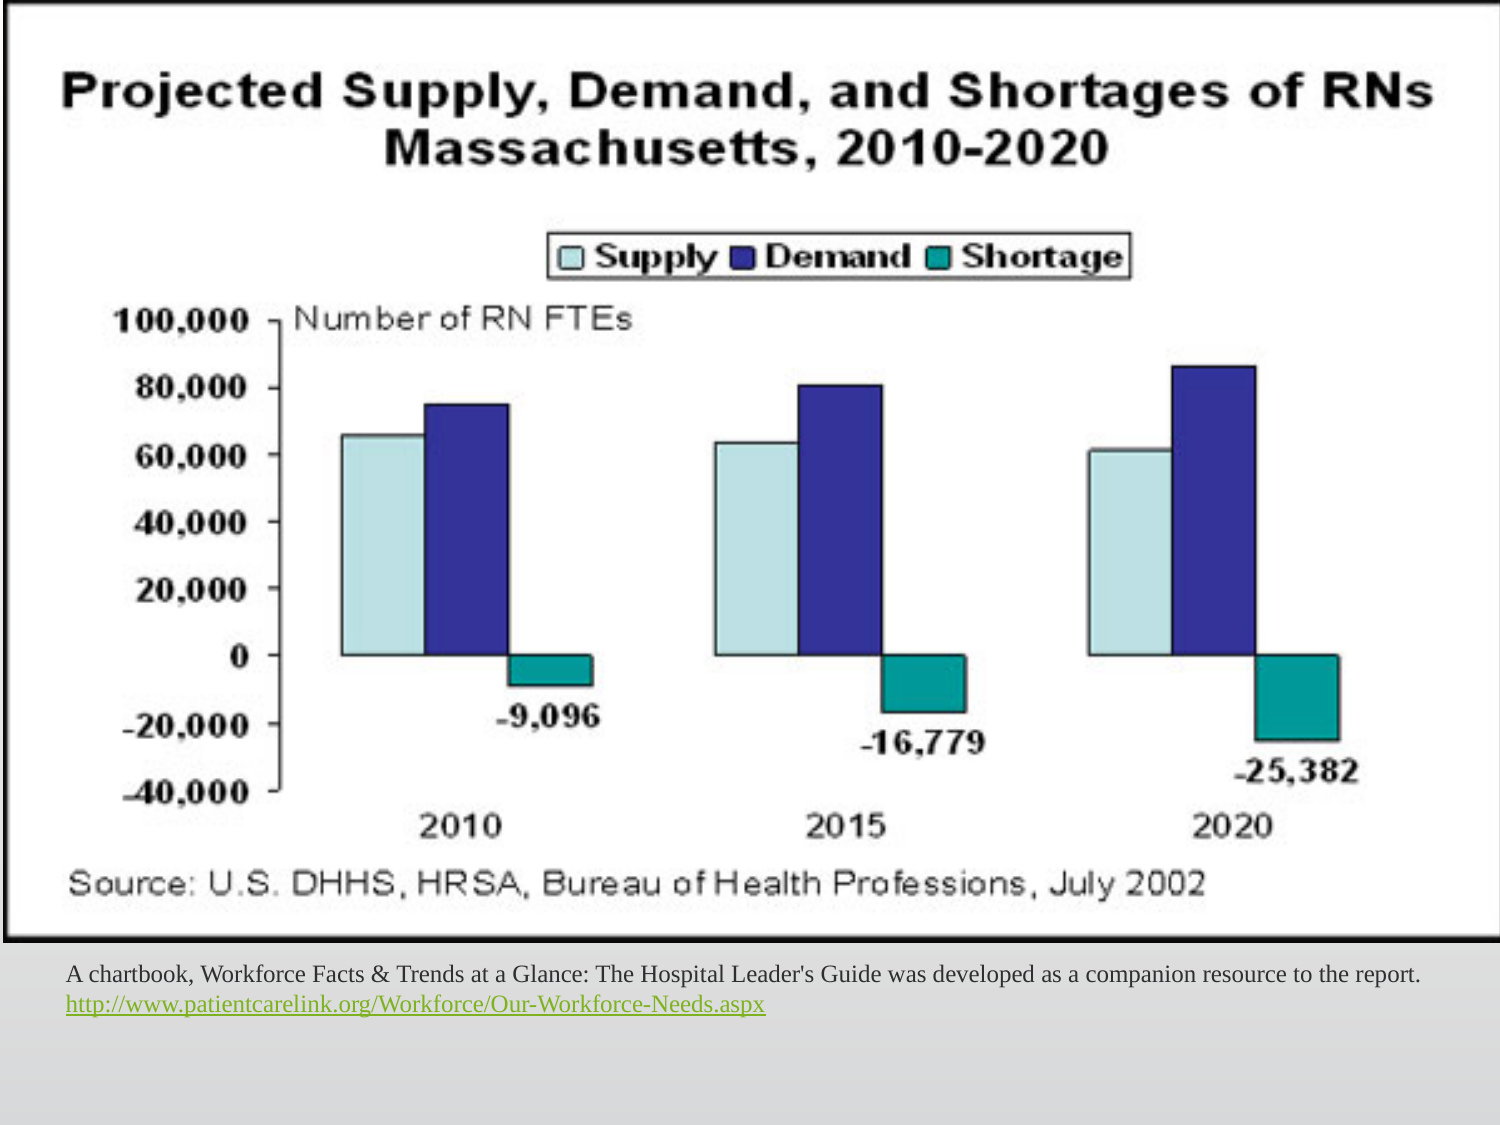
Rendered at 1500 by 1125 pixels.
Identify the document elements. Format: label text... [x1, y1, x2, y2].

text_box A chartbook, Workforce Facts & Trends at a Glance: The Hospital Leader's Guide was developed as a companion resource to the report. http://www.patientcarelink.org/Workforce/Our-Workforce-Needs.aspx [50, 952, 1461, 1026]
picture [2, 0, 1500, 943]
